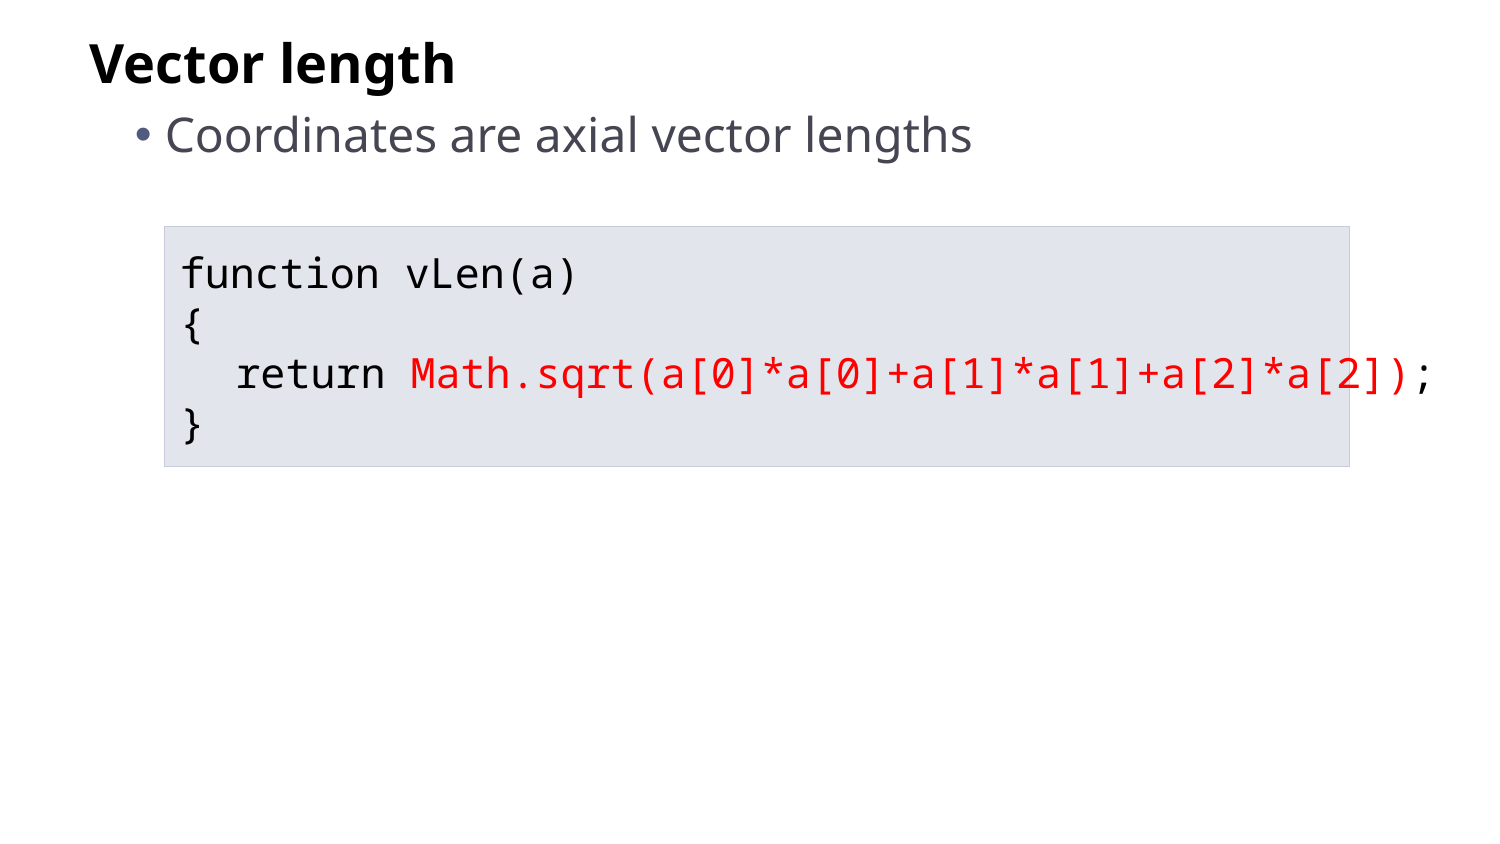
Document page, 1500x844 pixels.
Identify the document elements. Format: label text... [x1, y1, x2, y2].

list Vector length Coordinates are axial vector lengths [75, 21, 1475, 835]
text_box function vLen(a) { return Math.sqrt(a[0]*a[0]+a[1]*a[1]+a[2]*a[2]); } [164, 226, 1350, 467]
